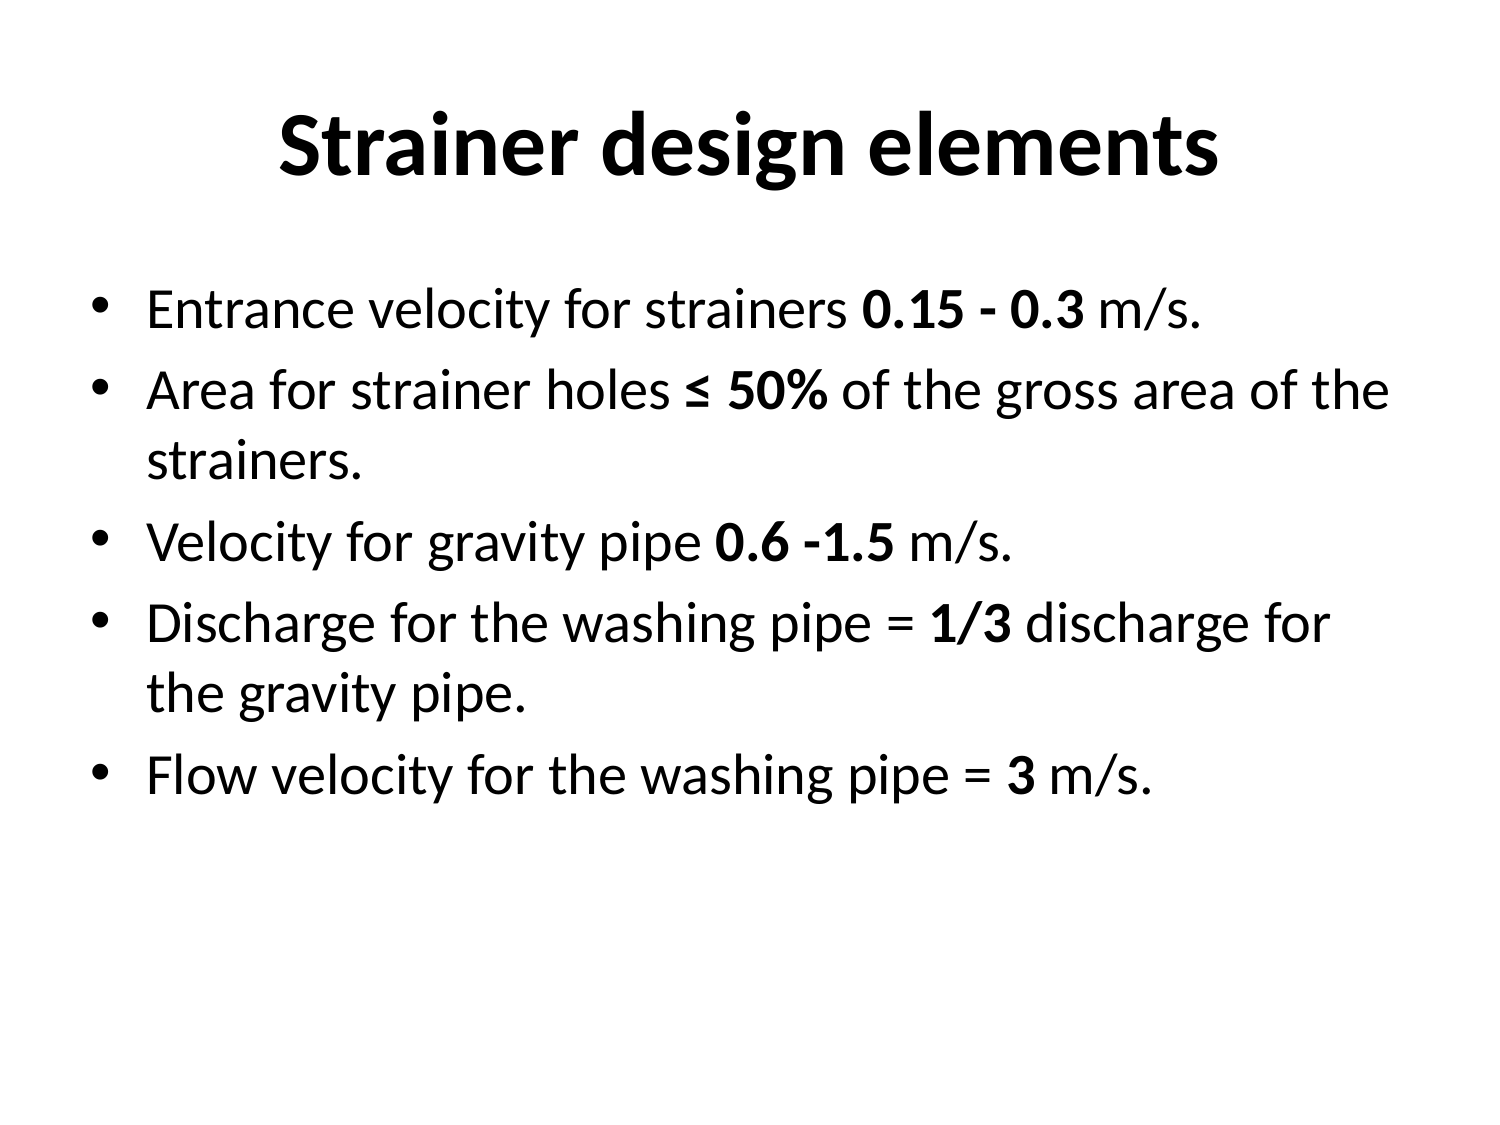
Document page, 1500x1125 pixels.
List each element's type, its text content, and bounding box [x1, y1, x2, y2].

title Strainer design elements [75, 45, 1425, 233]
list Entrance velocity for strainers 0.15 - 0.3 m/s. Area for strainer holes ≤ 50% of the gross area of the strainers. Velocity for gravity pipe 0.6 -1.5 m/s. Discharge for the washing pipe = 1/3 discharge for the gravity pipe. Flow velocity for the washing pipe = 3 m/s. [75, 262, 1425, 1005]
